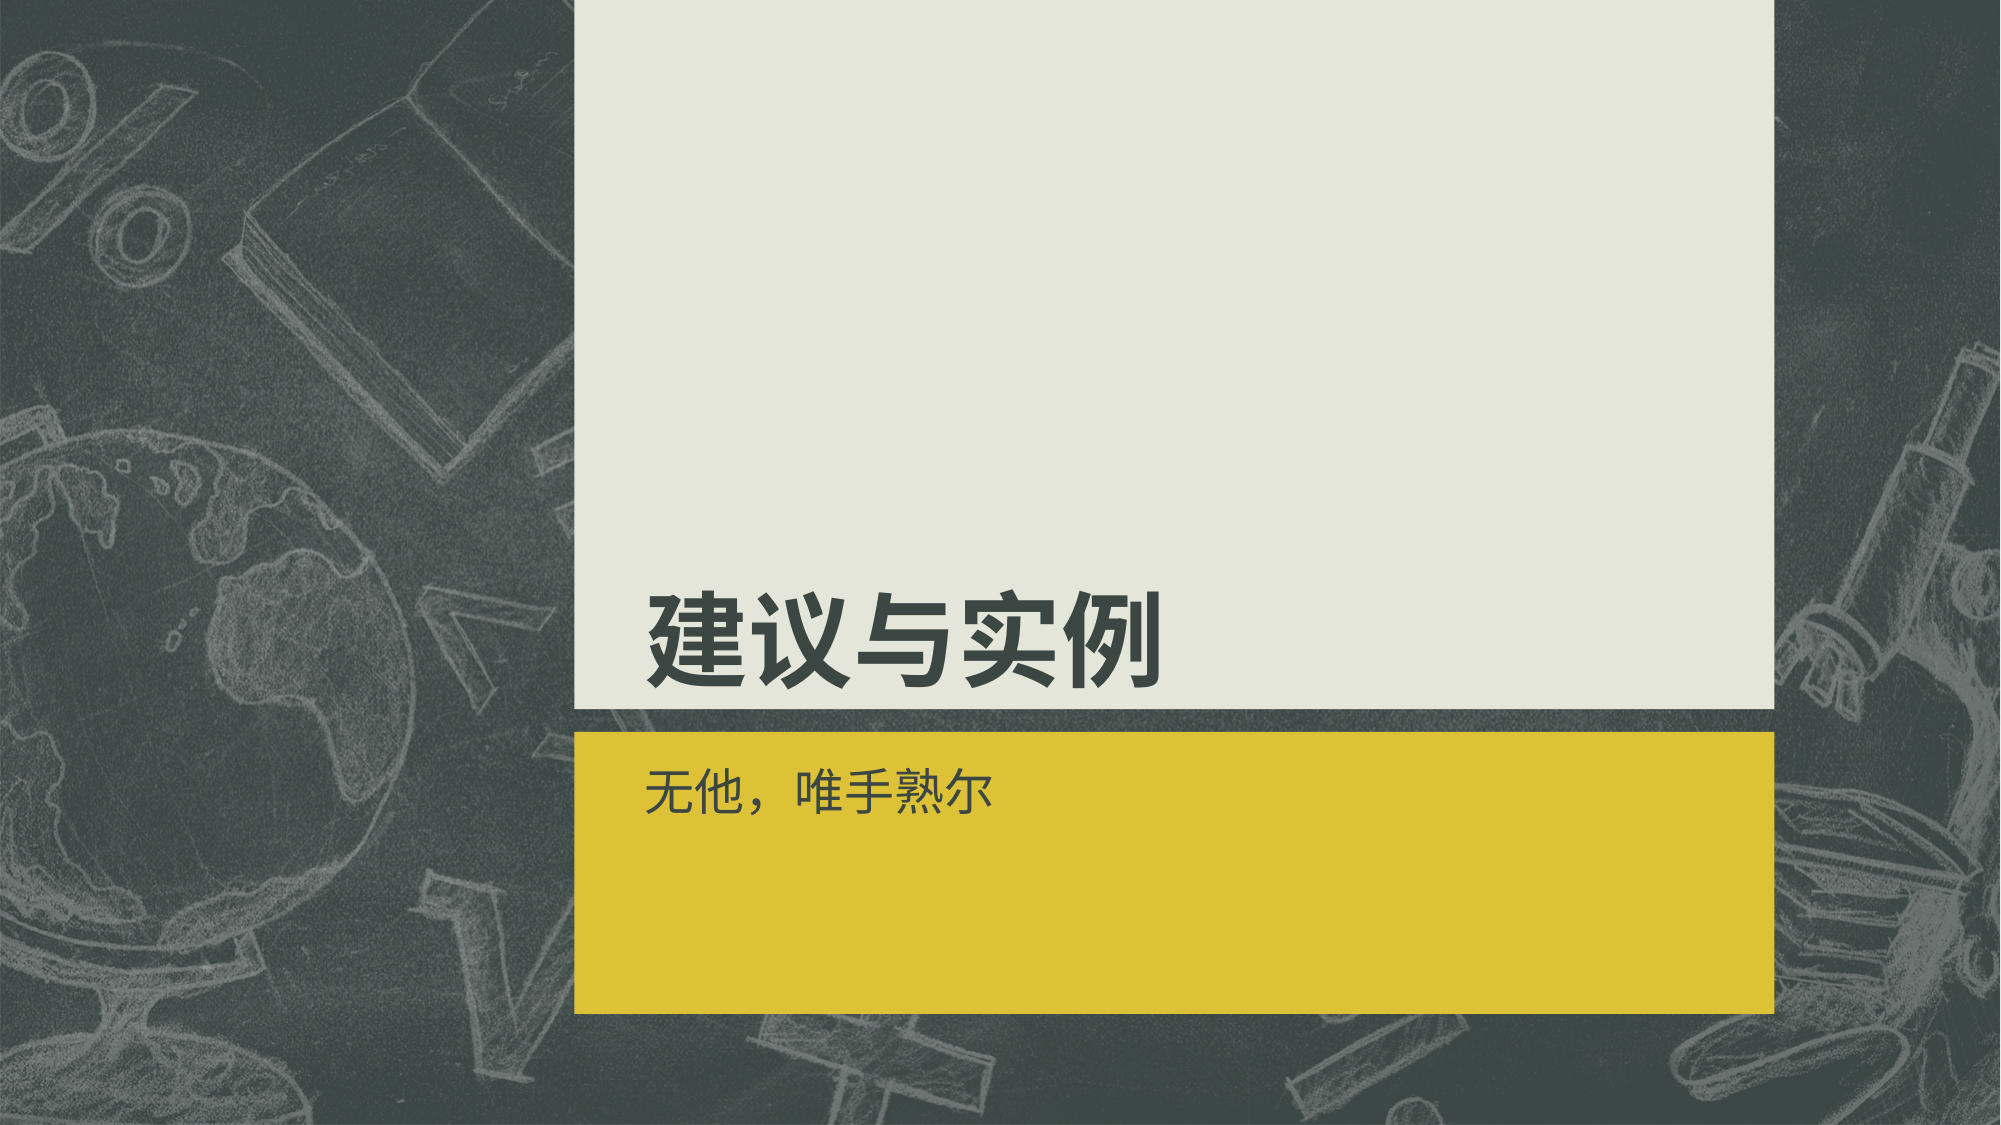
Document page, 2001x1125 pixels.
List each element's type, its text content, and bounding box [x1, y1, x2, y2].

title 建议与实例 [629, 107, 1713, 710]
list 无他，唯手熟尔 [629, 752, 1712, 999]
picture [0, 0, 2001, 1125]
